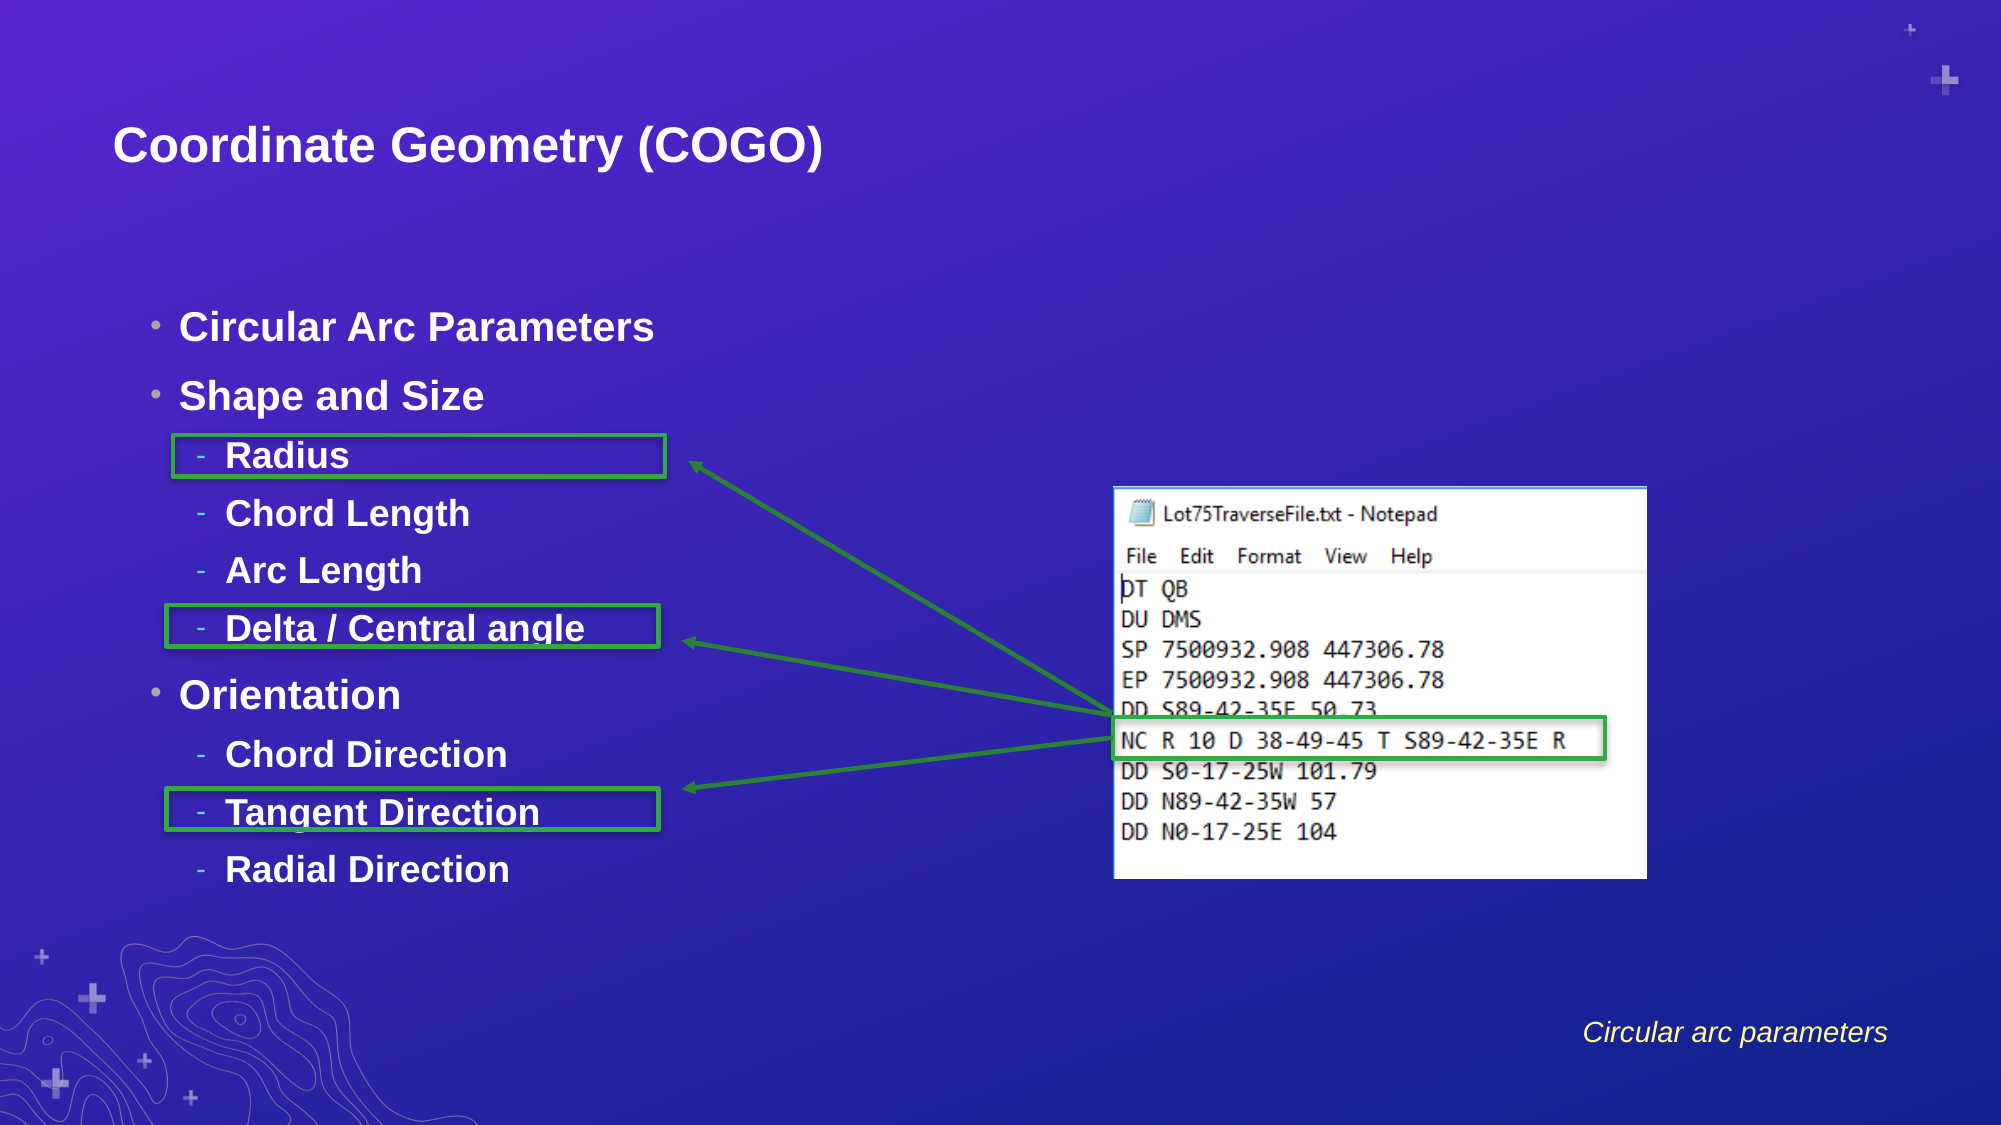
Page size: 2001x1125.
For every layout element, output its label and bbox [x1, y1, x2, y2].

text_box [687, 460, 1112, 714]
text_box [681, 737, 1114, 790]
picture [1112, 486, 1647, 879]
text_box [0, 0, 2000, 1125]
